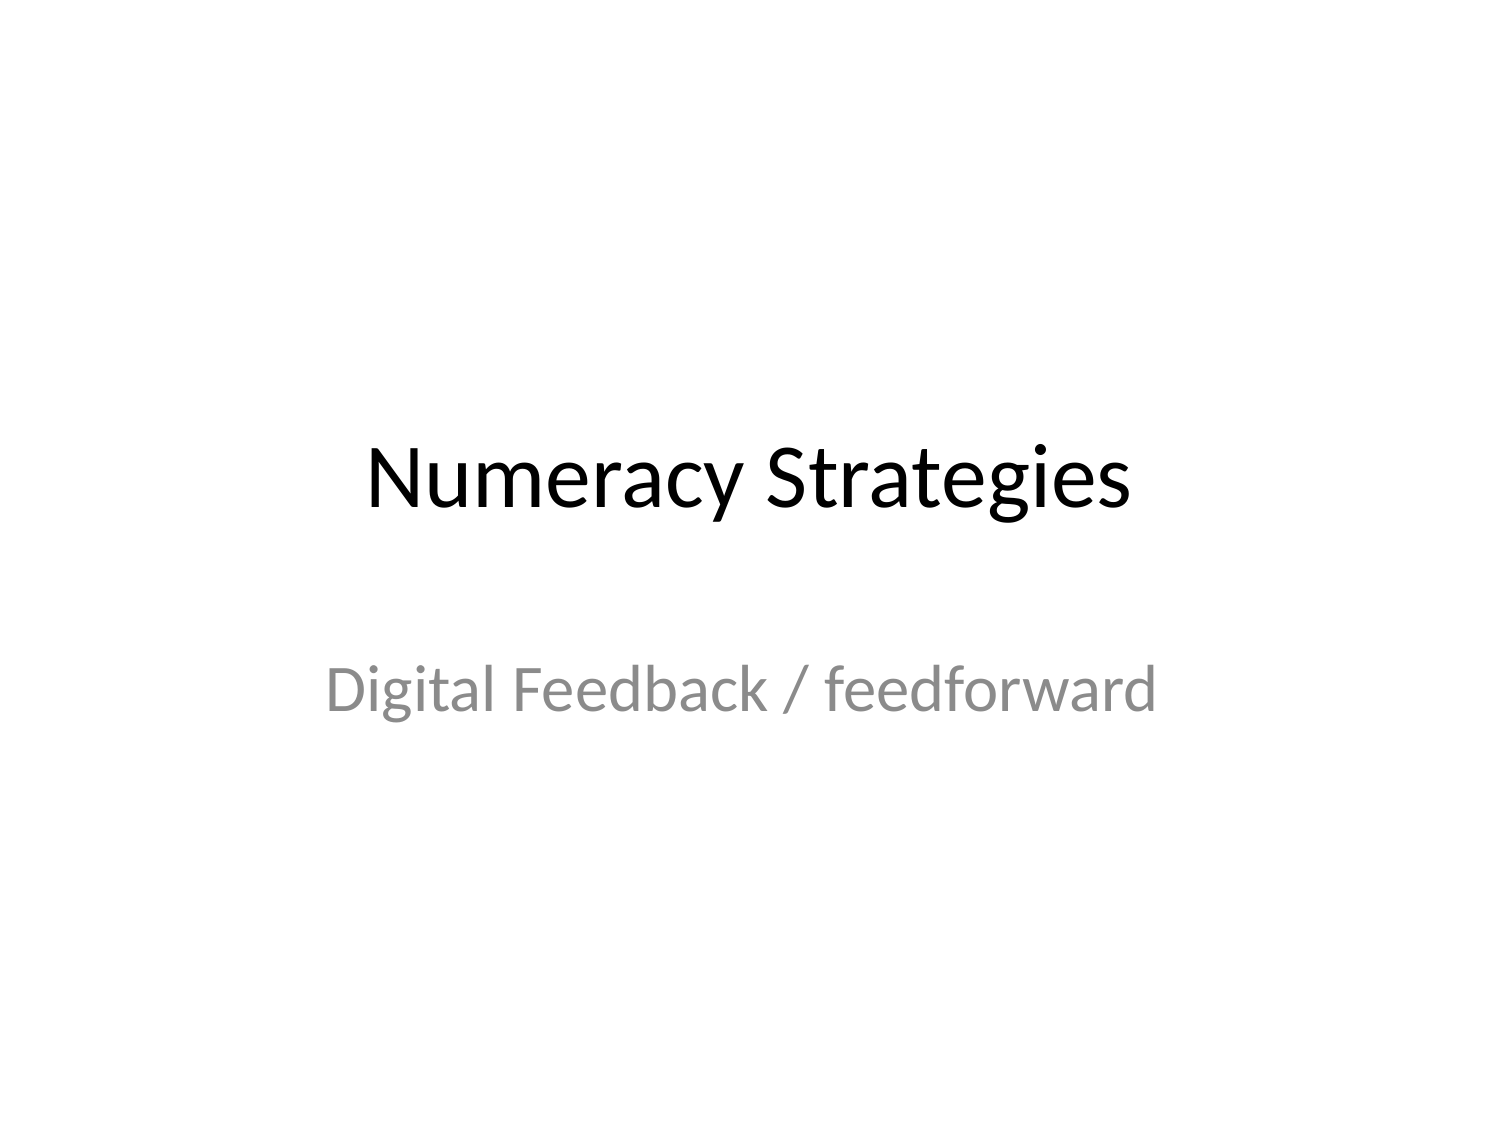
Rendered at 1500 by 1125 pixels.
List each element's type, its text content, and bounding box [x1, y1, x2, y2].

subtitle Digital Feedback / feedforward [225, 637, 1275, 925]
title Numeracy Strategies [112, 349, 1388, 591]
